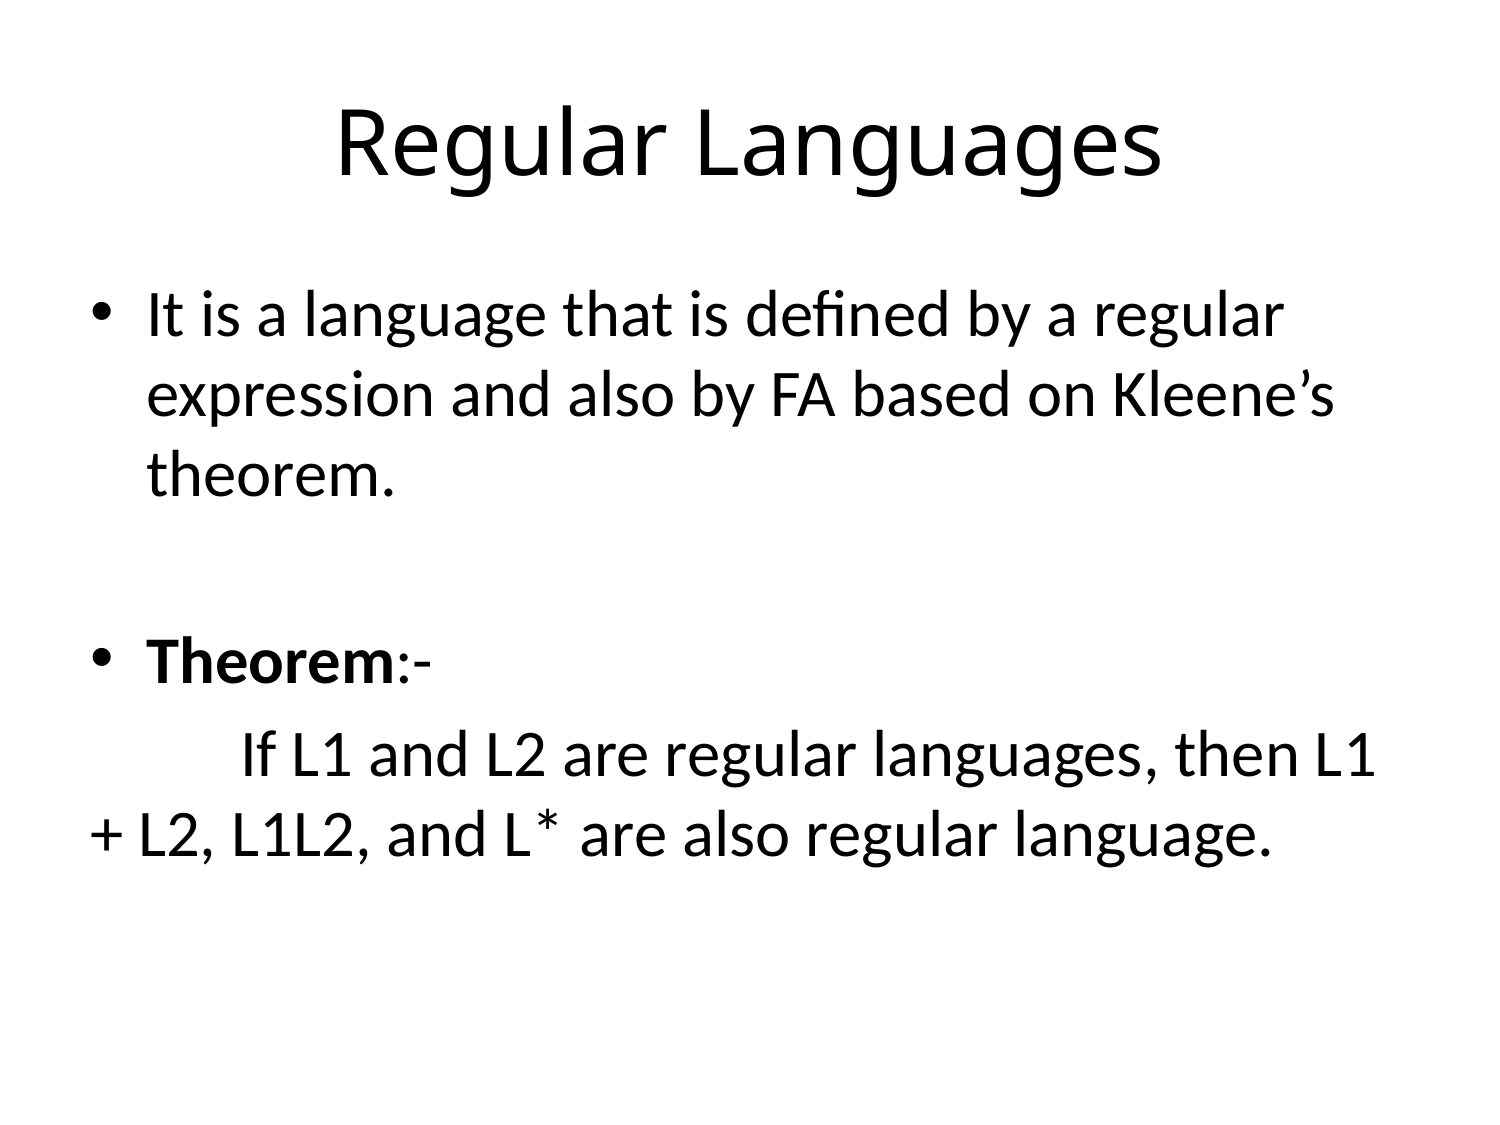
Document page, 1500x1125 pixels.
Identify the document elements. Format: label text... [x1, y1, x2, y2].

list It is a language that is defined by a regular expression and also by FA based on Kleene’s theorem. Theorem:- If L1 and L2 are regular languages, then L1 + L2, L1L2, and L* are also regular language. [75, 262, 1425, 1005]
title Regular Languages [75, 45, 1425, 233]
